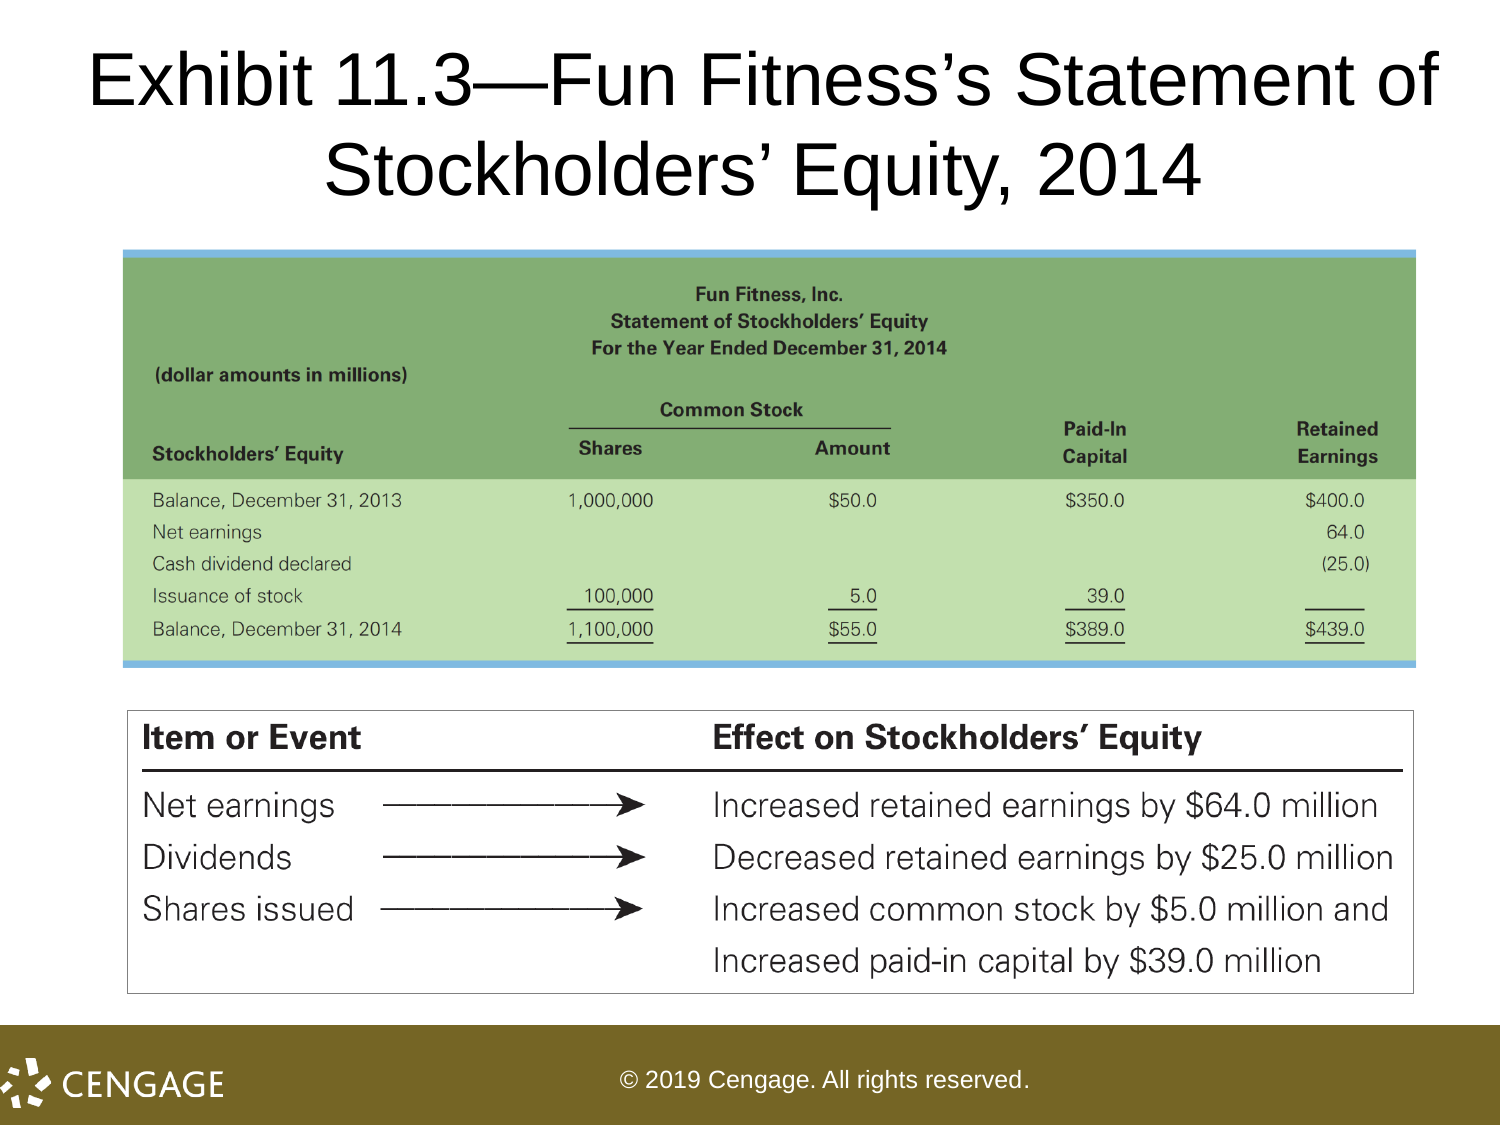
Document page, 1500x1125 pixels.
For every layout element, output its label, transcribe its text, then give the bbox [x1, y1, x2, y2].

title Exhibit 11.3—Fun Fitness’s Statement of Stockholders’ Equity, 2014 [60, 19, 1468, 221]
picture [116, 243, 1420, 673]
picture [0, 1058, 223, 1108]
picture [127, 710, 1413, 994]
